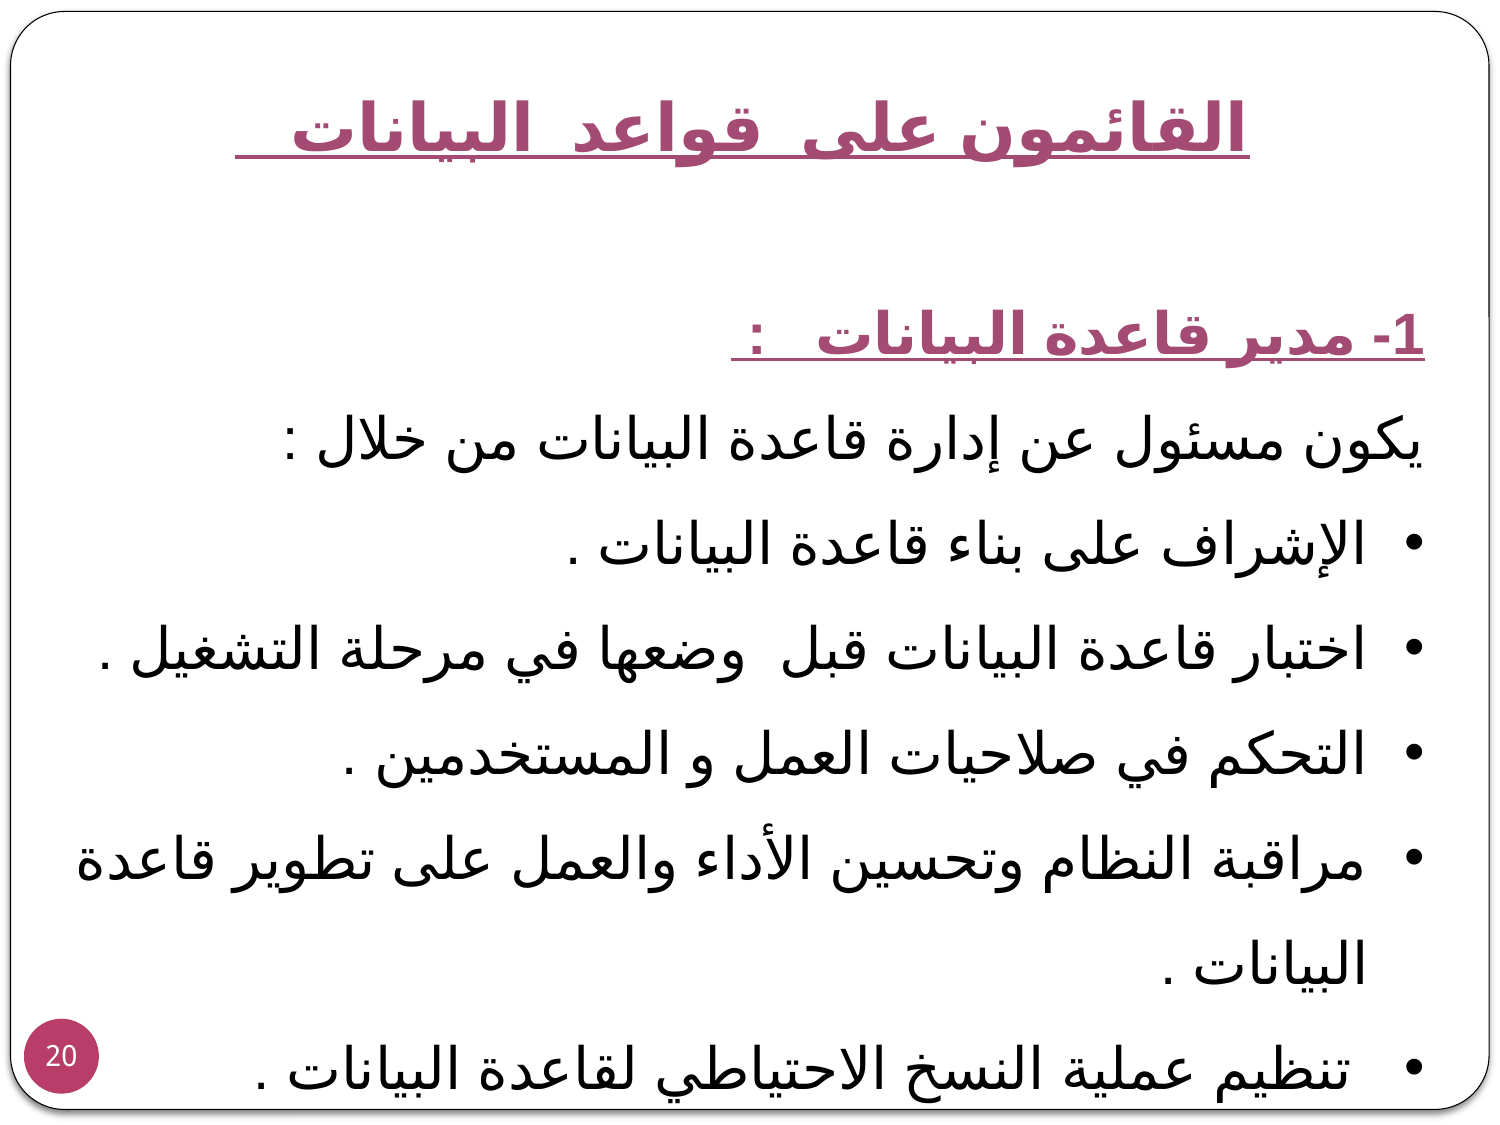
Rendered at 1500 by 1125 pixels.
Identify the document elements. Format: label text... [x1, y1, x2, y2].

slide_number 20 [23, 1018, 99, 1094]
text_box القائمون على قواعد البيانات [44, 76, 1440, 173]
text_box 1- مدير قاعدة البيانات : يكون مسئول عن إدارة قاعدة البيانات من خلال : الإشراف على بناء قاعدة البيانات . اختبار قاعدة البيانات قبل وضعها في مرحلة التشغيل . التحكم في صلاحيات العمل و المستخدمين . مراقبة النظام وتحسين الأداء والعمل على تطوير قاعدة البيانات . تنظيم عملية النسخ الاحتياطي لقاعدة البيانات . [45, 253, 1440, 1125]
